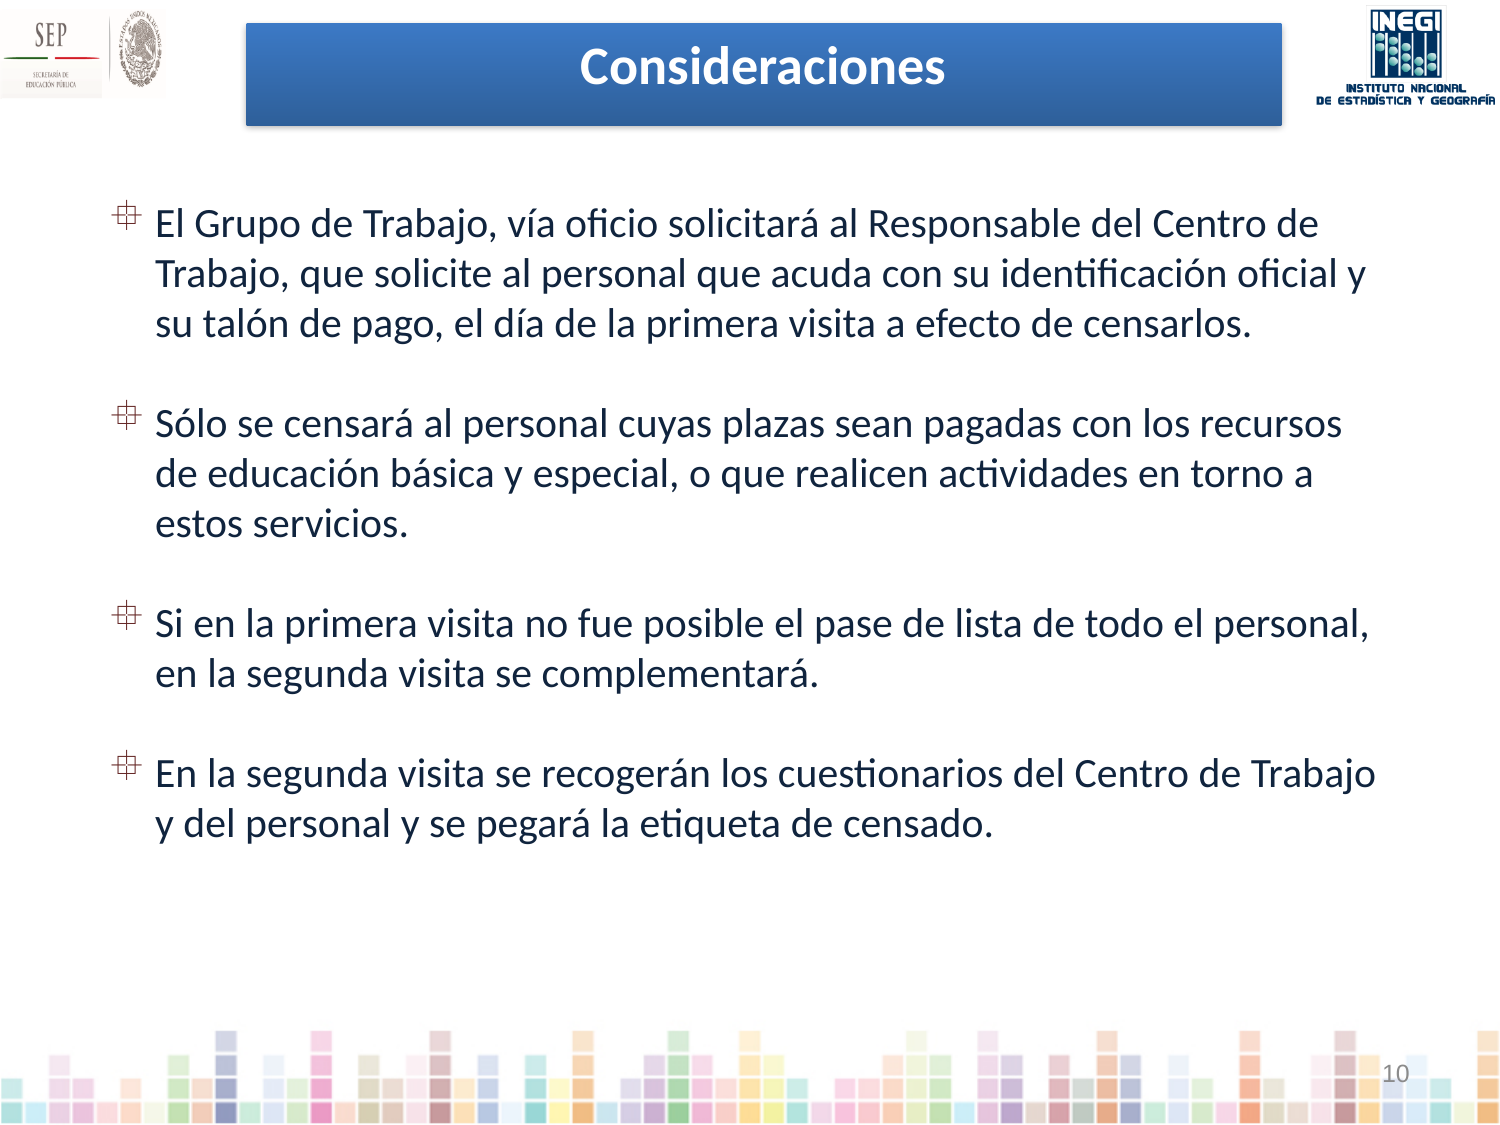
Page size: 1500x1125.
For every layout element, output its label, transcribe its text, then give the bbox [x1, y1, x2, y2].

picture [0, 0, 1500, 172]
picture [0, 965, 1500, 1125]
text_box El Grupo de Trabajo, vía oficio solicitará al Responsable del Centro de Trabajo, que solicite al personal que acuda con su identificación oficial y su talón de pago, el día de la primera visita a efecto de censarlos. Sólo se censará al personal cuyas plazas sean pagadas con los recursos de educación básica y especial, o que realicen actividades en torno a estos servicios. Si en la primera visita no fue posible el pase de lista de todo el personal, en la segunda visita se complementará. En la segunda visita se recogerán los cuestionarios del Centro de Trabajo y del personal y se pegará la etiqueta de censado. [0, 172, 1500, 965]
text_box Consideraciones [246, 23, 1282, 126]
slide_number 10 [1074, 1042, 1425, 1103]
